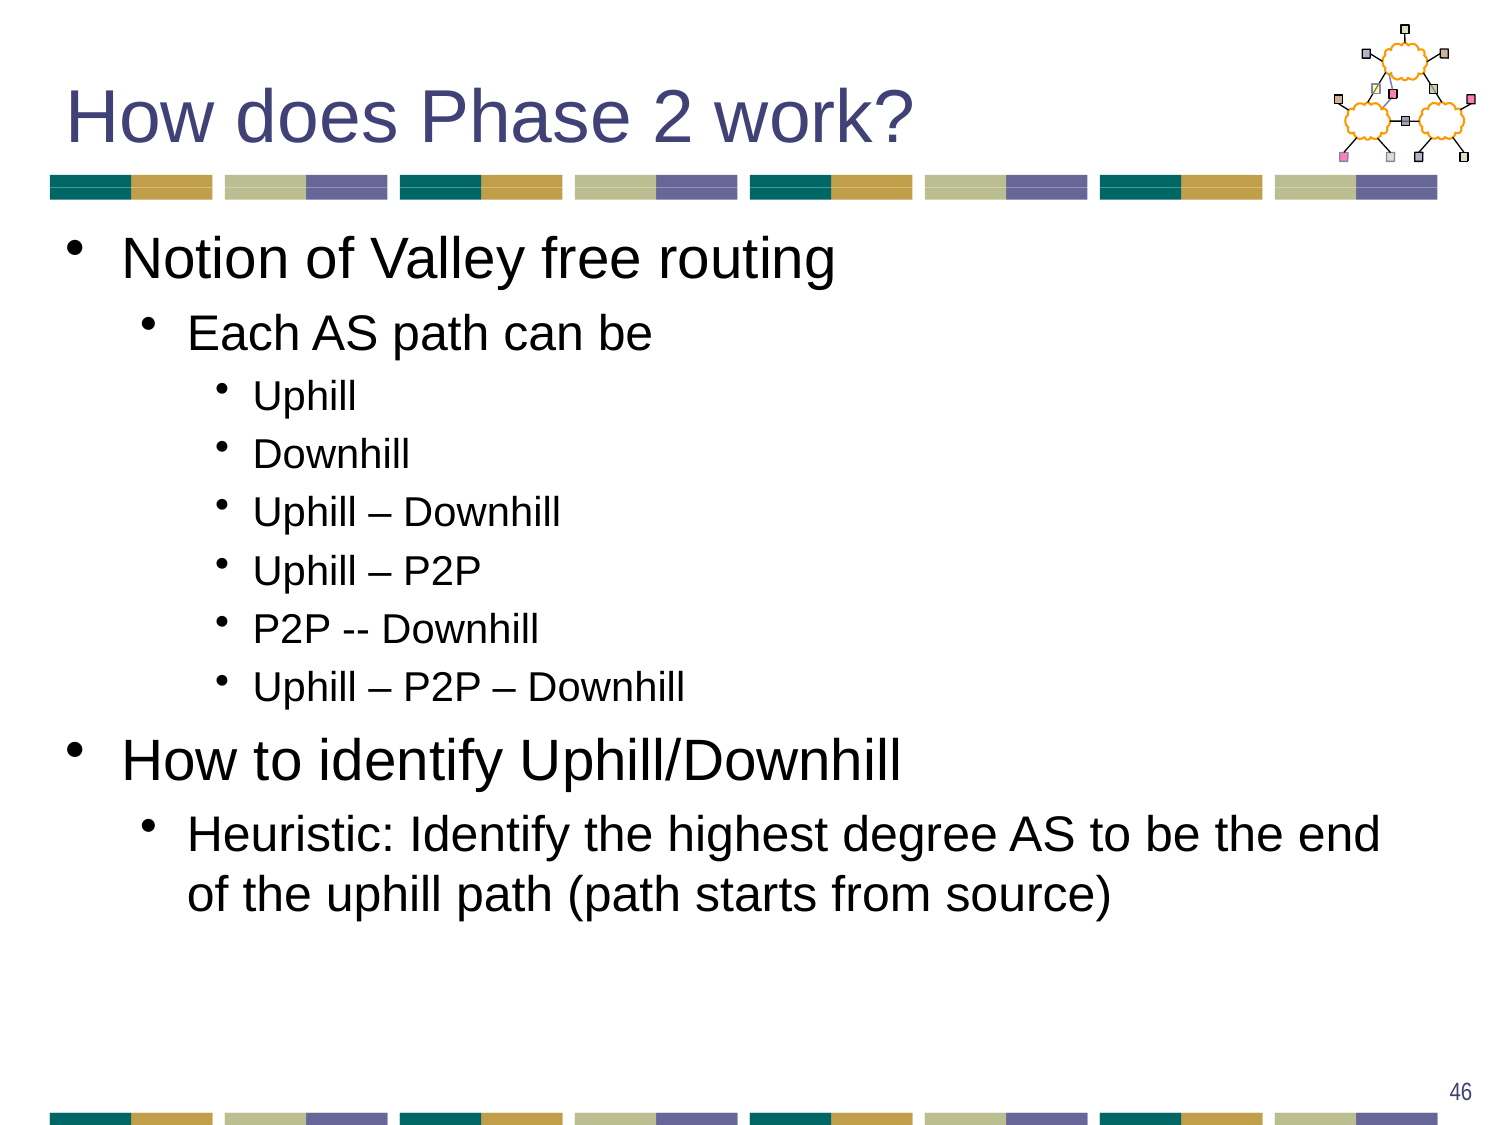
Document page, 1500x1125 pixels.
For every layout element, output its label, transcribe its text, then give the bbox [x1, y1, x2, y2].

slide_number 46 [1174, 1037, 1488, 1113]
title How does Phase 2 work? [49, 62, 1388, 163]
list Notion of Valley free routing Each AS path can be Uphill Downhill Uphill – Downhill Uphill – P2P P2P -- Downhill Uphill – P2P – Downhill How to identify Uphill/Downhill Heuristic: Identify the highest degree AS to be the end of the uphill path (path starts from source) [49, 212, 1438, 1001]
